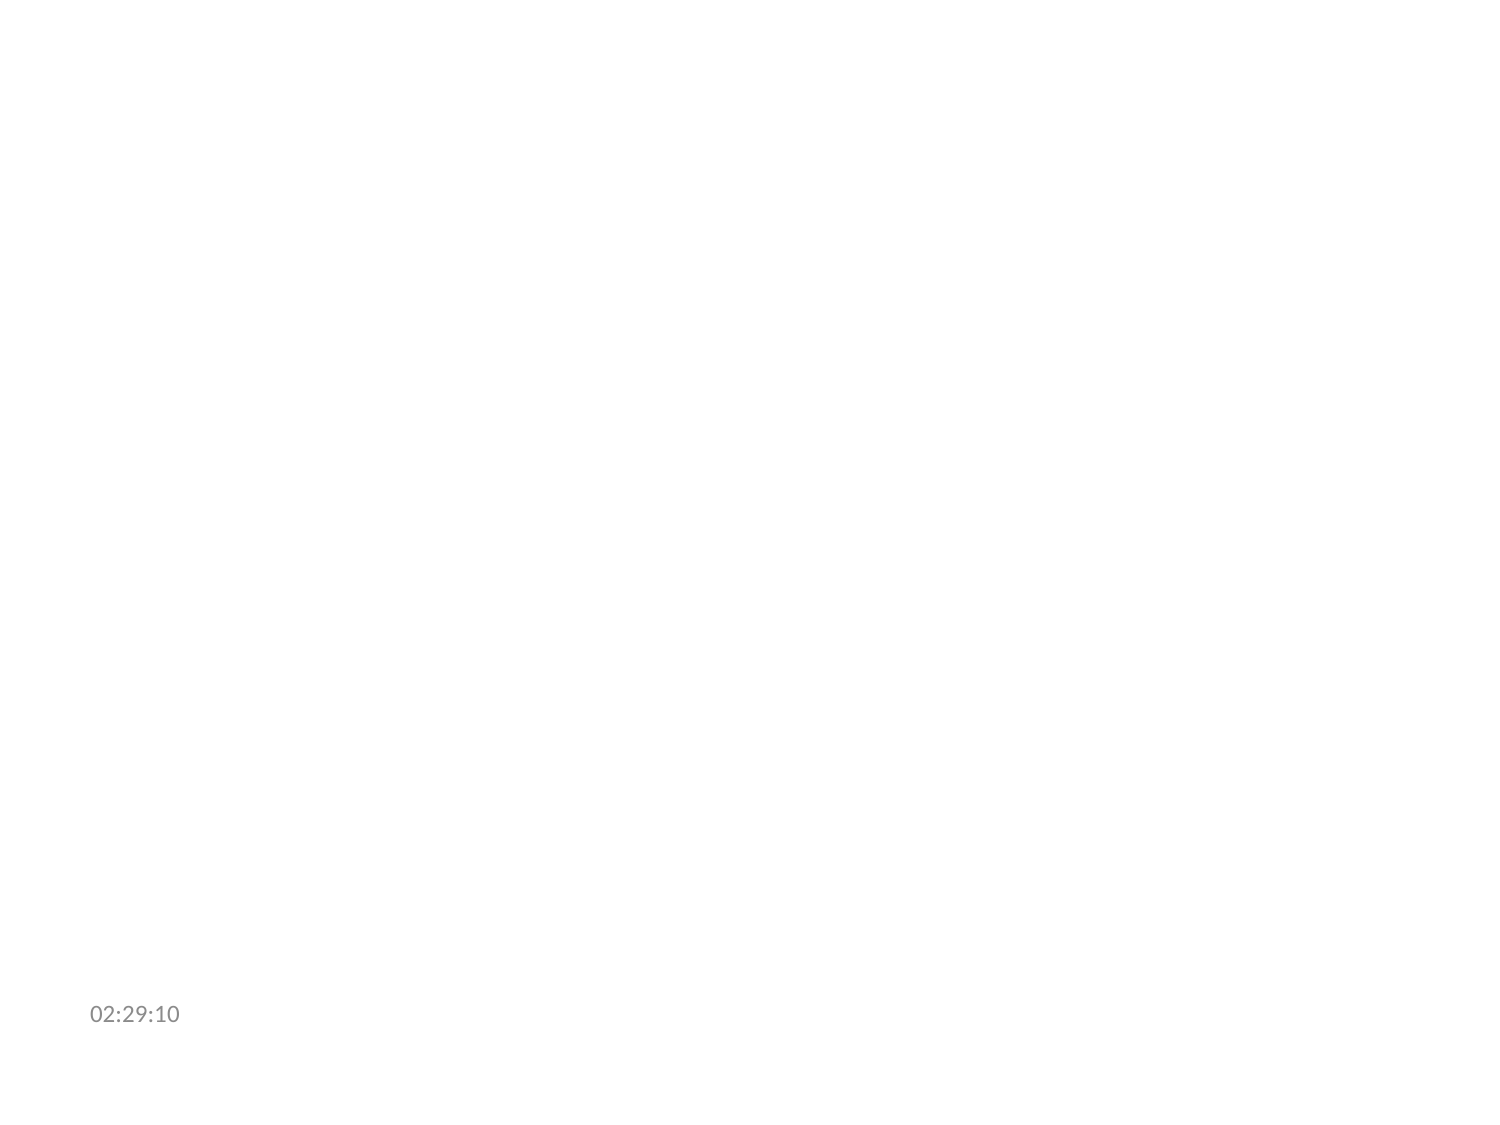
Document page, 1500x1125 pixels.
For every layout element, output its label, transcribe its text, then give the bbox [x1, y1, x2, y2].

text_box 15:35:09 [75, 982, 425, 1043]
